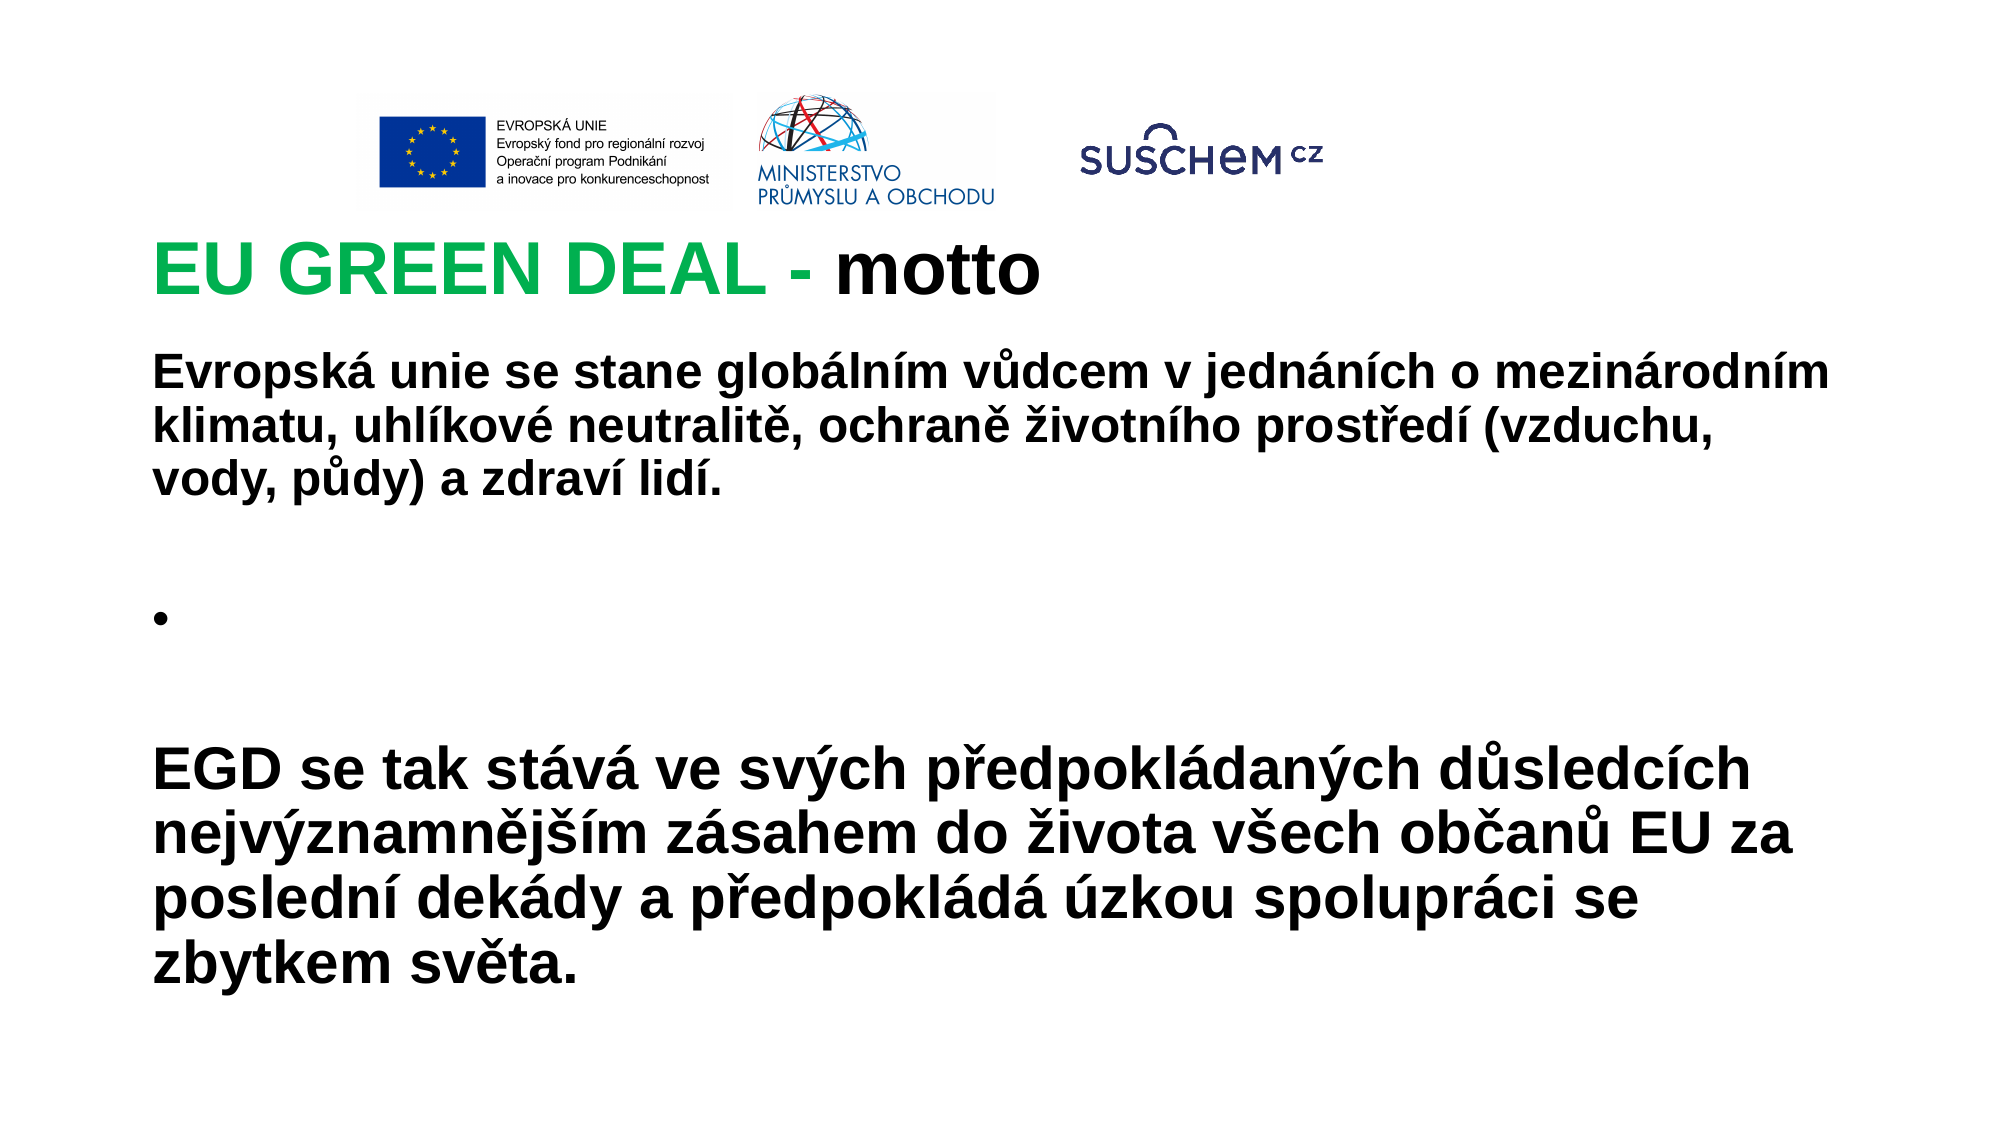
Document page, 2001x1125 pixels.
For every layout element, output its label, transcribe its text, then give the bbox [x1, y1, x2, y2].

title EU GREEN DEAL - motto [137, 161, 1863, 338]
picture [1045, 87, 1357, 161]
list Evropská unie se stane globálním vůdcem v jednáních o mezinárodním klimatu, uhlíkové neutralitě, ochraně životního prostředí (vzduchu, vody, půdy) a zdraví lidí. EGD se tak stává ve svých předpokládaných důsledcích nejvýznamnějším zásahem do života všech občanů EU za poslední dekády a předpokládá úzkou spolupráci se zbytkem světa. [137, 338, 1863, 1011]
picture [356, 93, 733, 161]
